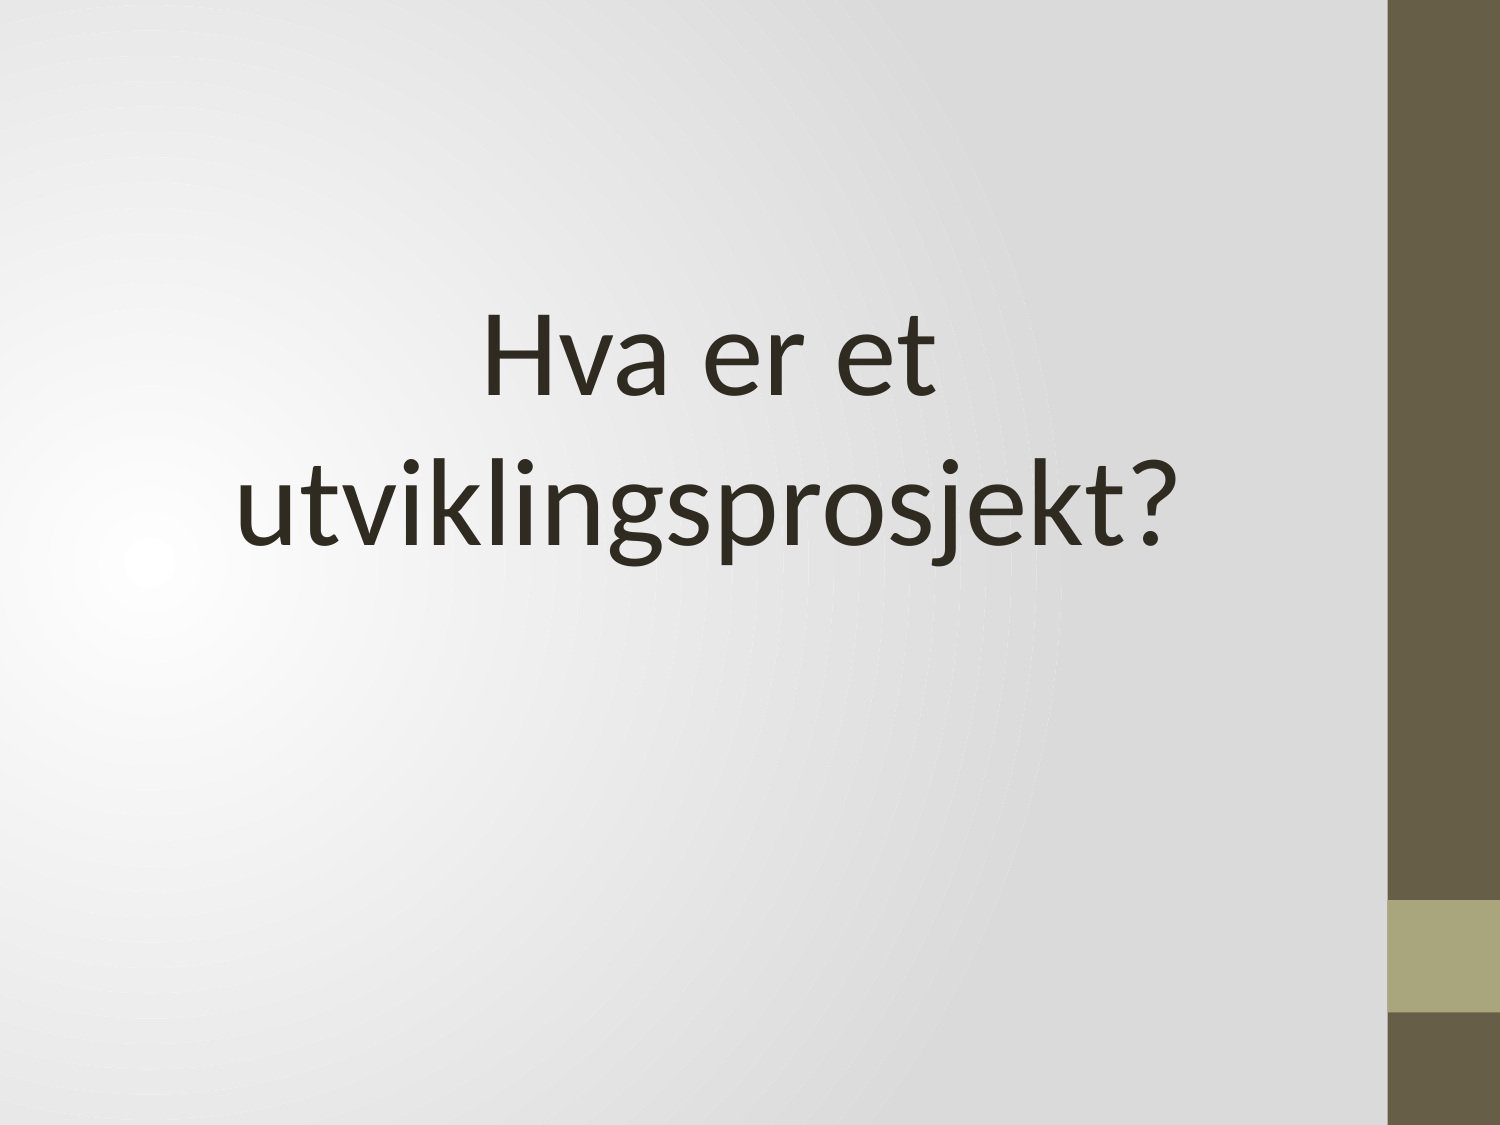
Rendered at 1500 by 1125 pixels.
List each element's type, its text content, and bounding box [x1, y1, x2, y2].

list Hva er et utviklingsprosjekt? [75, 262, 1325, 1050]
